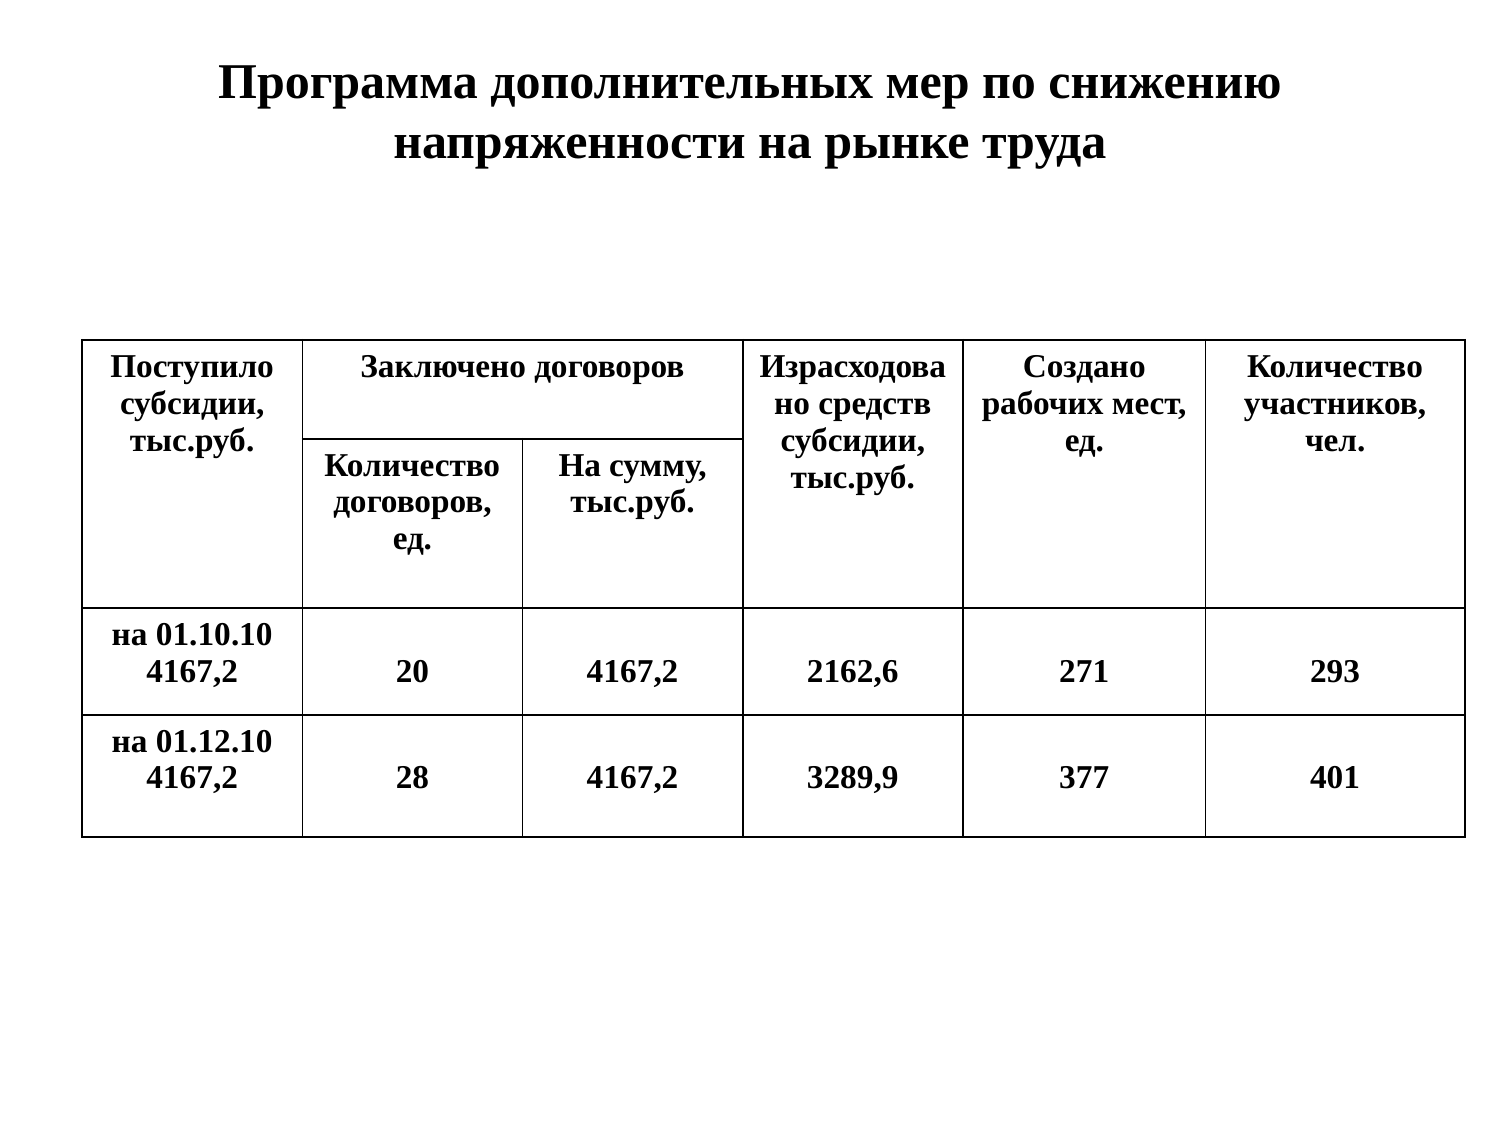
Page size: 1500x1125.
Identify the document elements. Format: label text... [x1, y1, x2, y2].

table_cell На сумму, тыс.руб. [523, 440, 742, 607]
table_cell 271 [964, 609, 1205, 714]
table_cell 4167,2 [523, 716, 742, 836]
table_cell 377 [964, 716, 1205, 836]
table_cell 401 [1206, 716, 1464, 836]
table_cell 20 [303, 609, 522, 714]
table_header Поступило субсидии, тыс.руб. [83, 341, 302, 607]
table_cell 28 [303, 716, 522, 836]
table_cell на 01.12.10 4167,2 [83, 716, 302, 836]
title Программа дополнительных мер по снижению напряженности на рынке труда [75, 45, 1425, 233]
table_cell на 01.10.10 4167,2 [83, 609, 302, 714]
table_header Количество участников, чел. [1206, 341, 1464, 607]
table_header Заключено договоров [303, 341, 742, 438]
table_cell Количество договоров, ед. [303, 440, 522, 607]
table_cell 3289,9 [744, 716, 962, 836]
table_cell 293 [1206, 609, 1464, 714]
table_cell 4167,2 [523, 609, 742, 714]
table_header Израсходовано средств субсидии, тыс.руб. [744, 341, 962, 607]
table_cell 2162,6 [744, 609, 962, 714]
table_header Создано рабочих мест, ед. [964, 341, 1205, 607]
